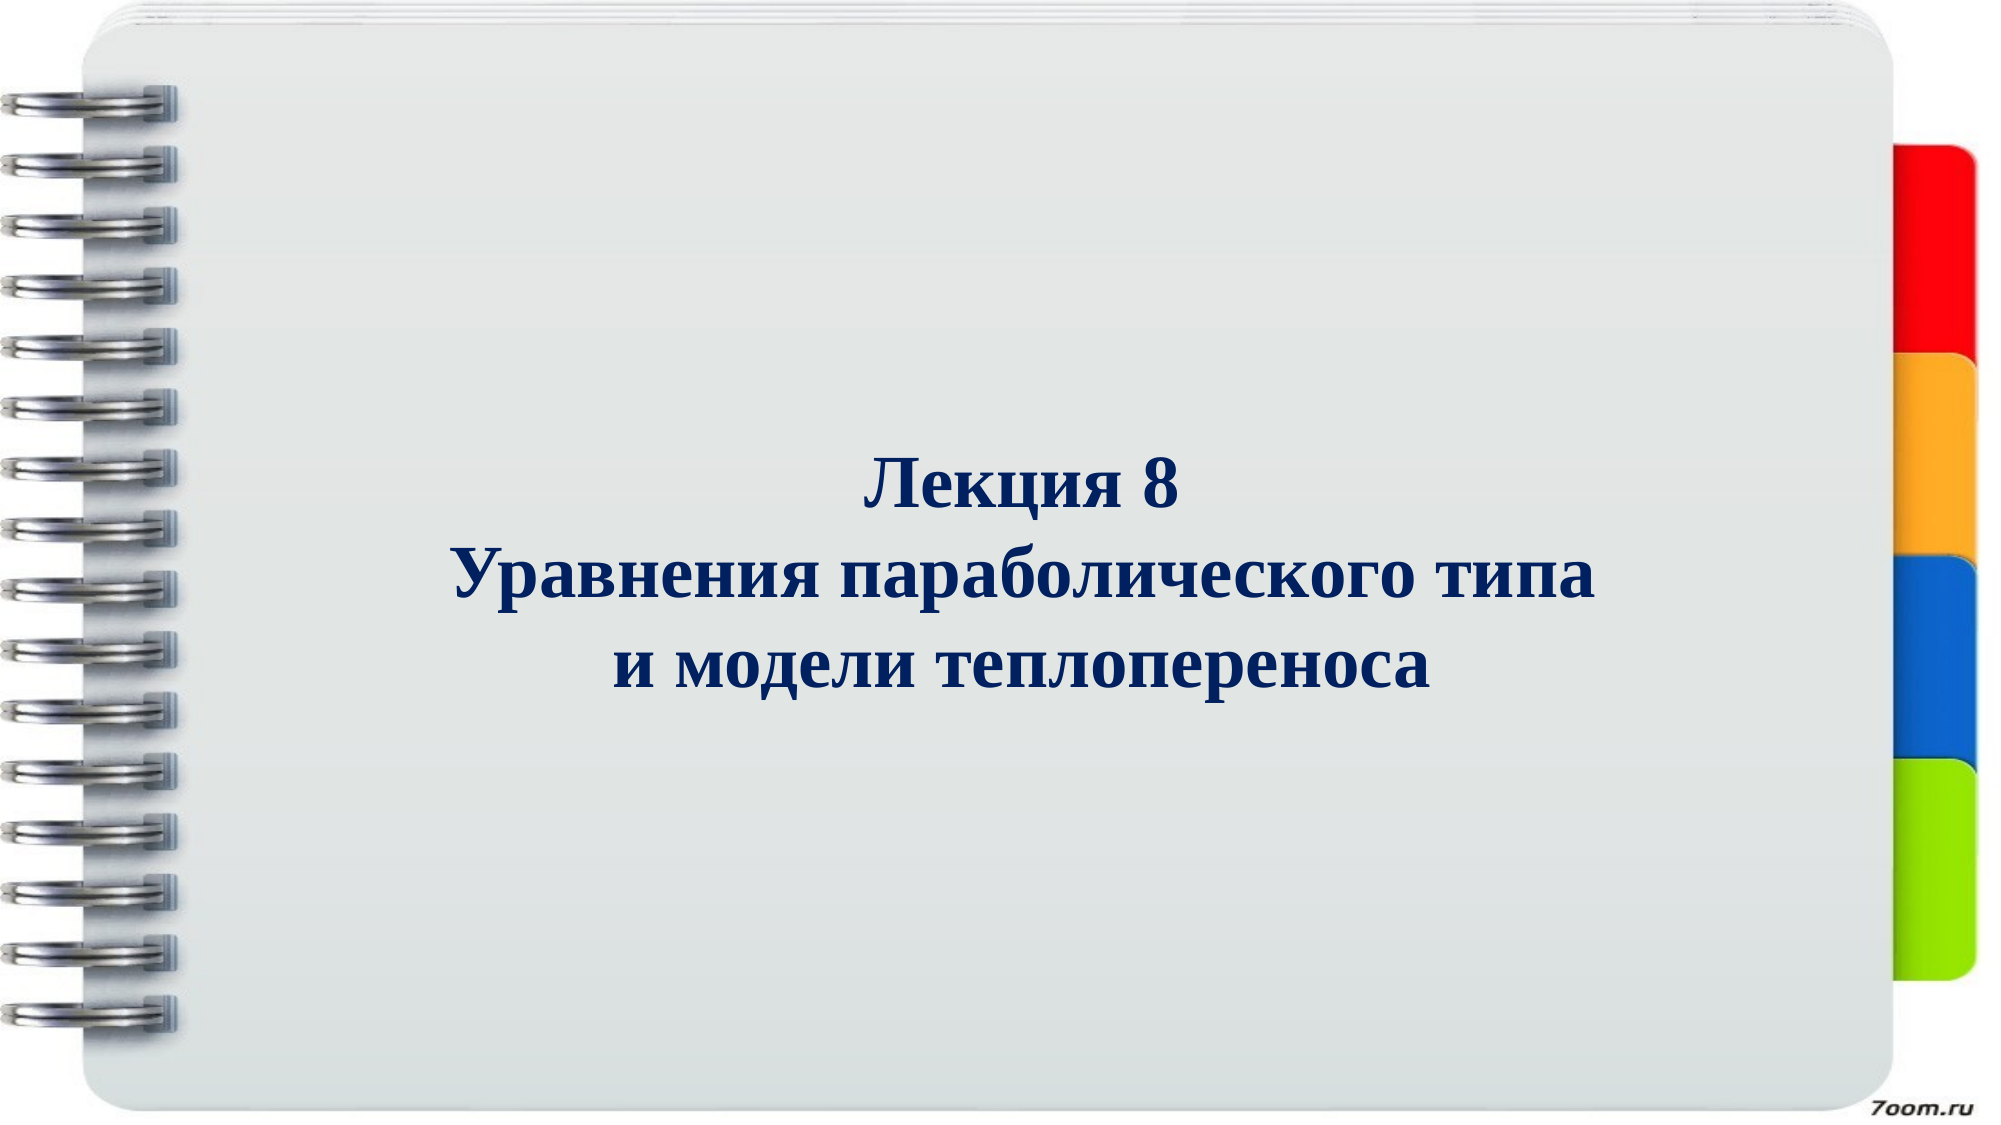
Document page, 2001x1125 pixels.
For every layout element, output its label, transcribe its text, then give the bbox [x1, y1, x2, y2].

picture [0, 0, 2001, 1125]
text_box Лекция 8 Уравнения параболического типа и модели теплопереноса [416, 289, 1629, 846]
